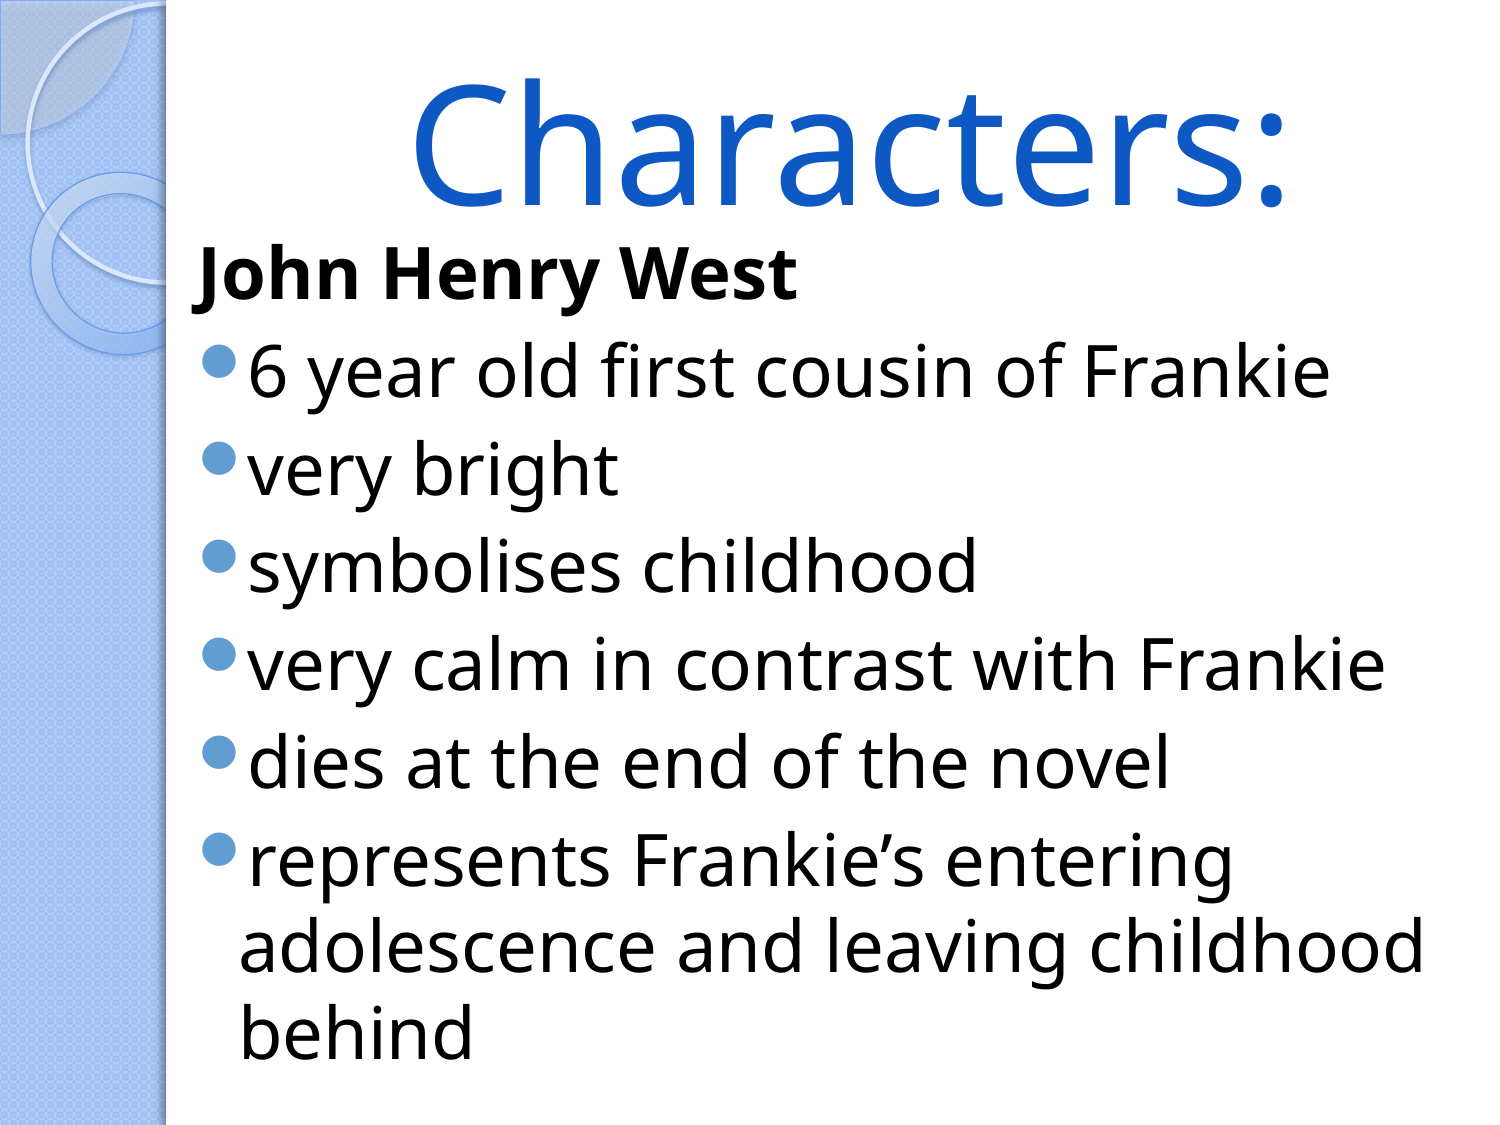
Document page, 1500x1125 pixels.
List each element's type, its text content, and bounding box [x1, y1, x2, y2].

list John Henry West 6 year old first cousin of Frankie very bright symbolises childhood very calm in contrast with Frankie dies at the end of the novel represents Frankie’s entering adolescence and leaving childhood behind [171, 219, 1466, 1094]
title Characters: [235, 45, 1466, 219]
